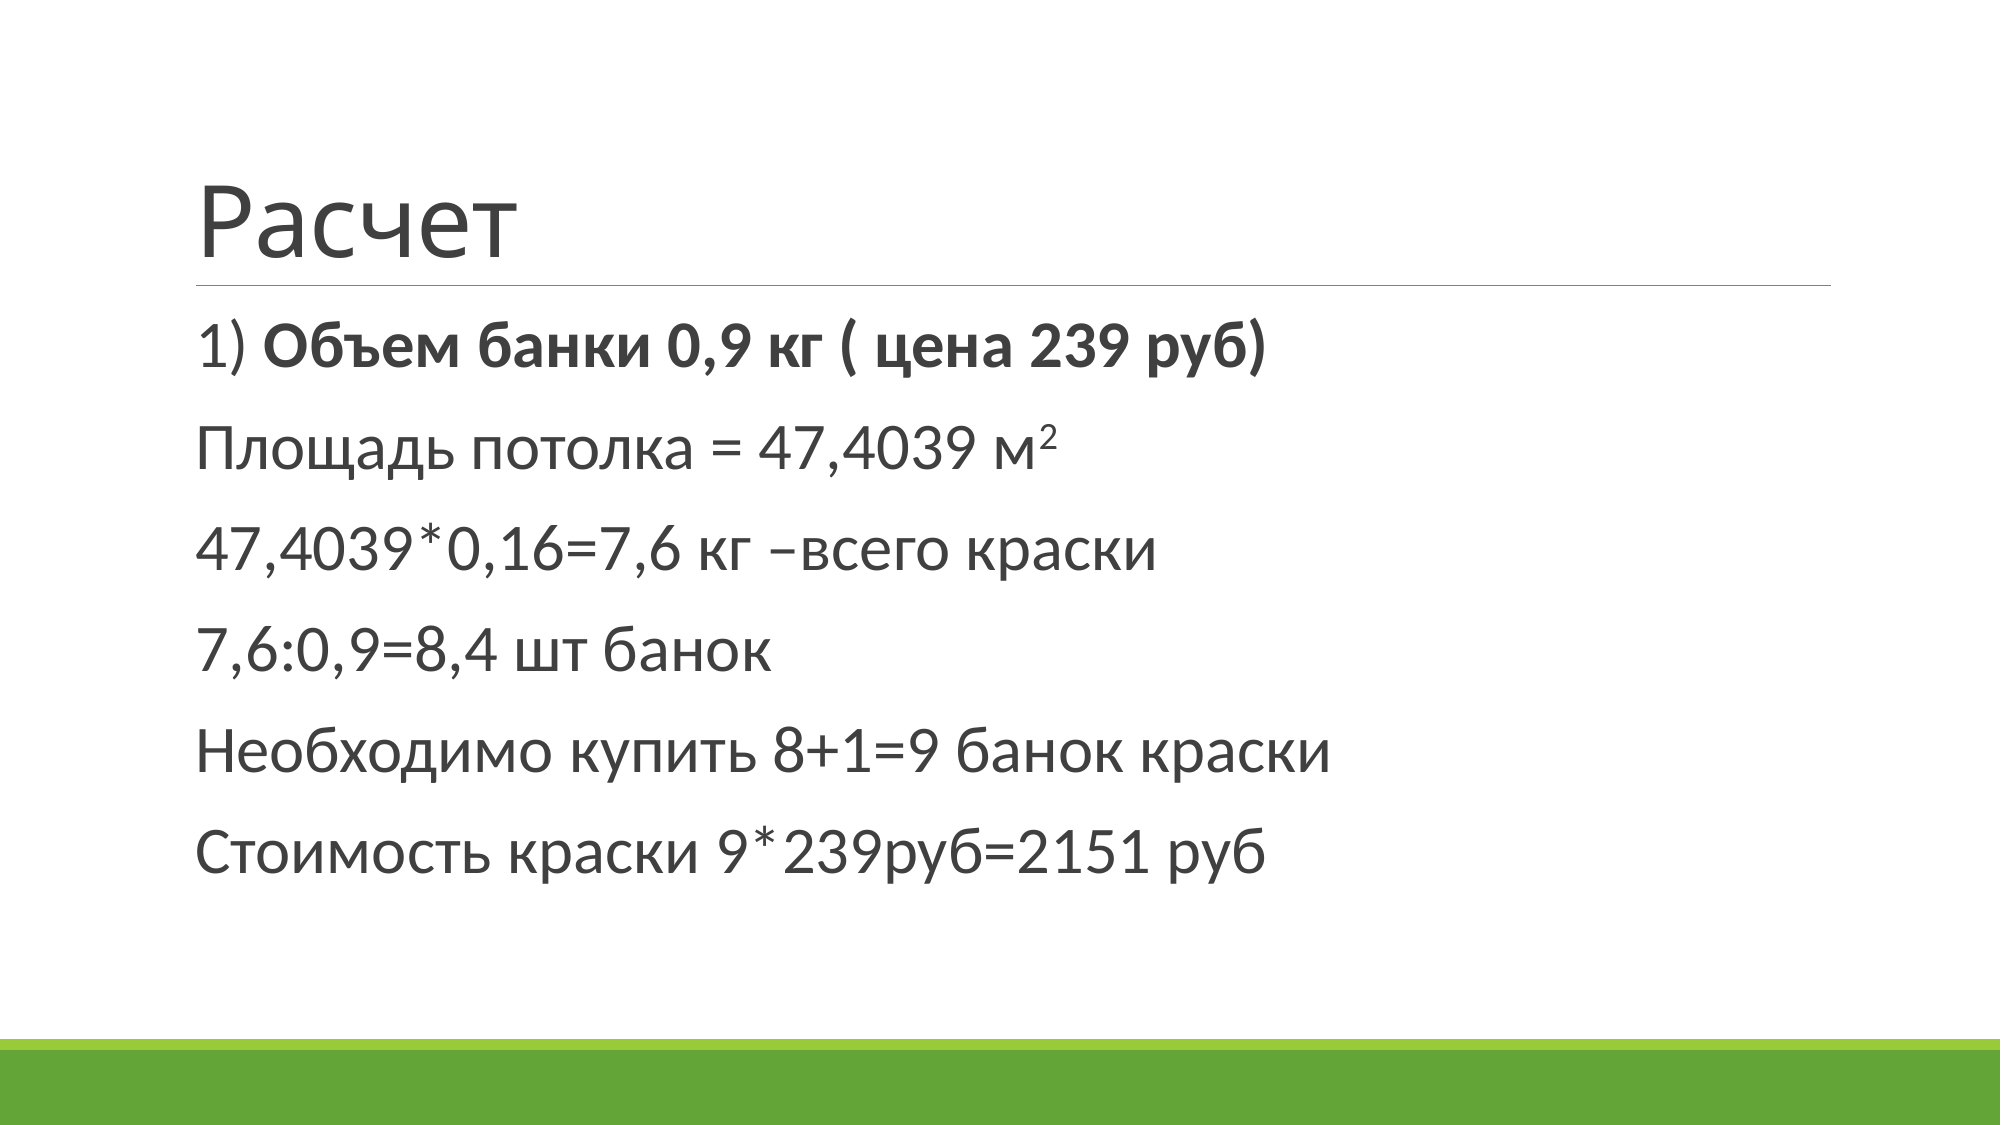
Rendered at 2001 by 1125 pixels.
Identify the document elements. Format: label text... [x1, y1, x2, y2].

list 1) Объем банки 0,9 кг ( цена 239 руб) Площадь потолка = 47,4039 м2 47,4039*0,16=7,6 кг –всего краски 7,6:0,9=8,4 шт банок Необходимо купить 8+1=9 банок краски Стоимость краски 9*239руб=2151 руб [180, 302, 1830, 963]
title Расчет [180, 47, 1830, 285]
